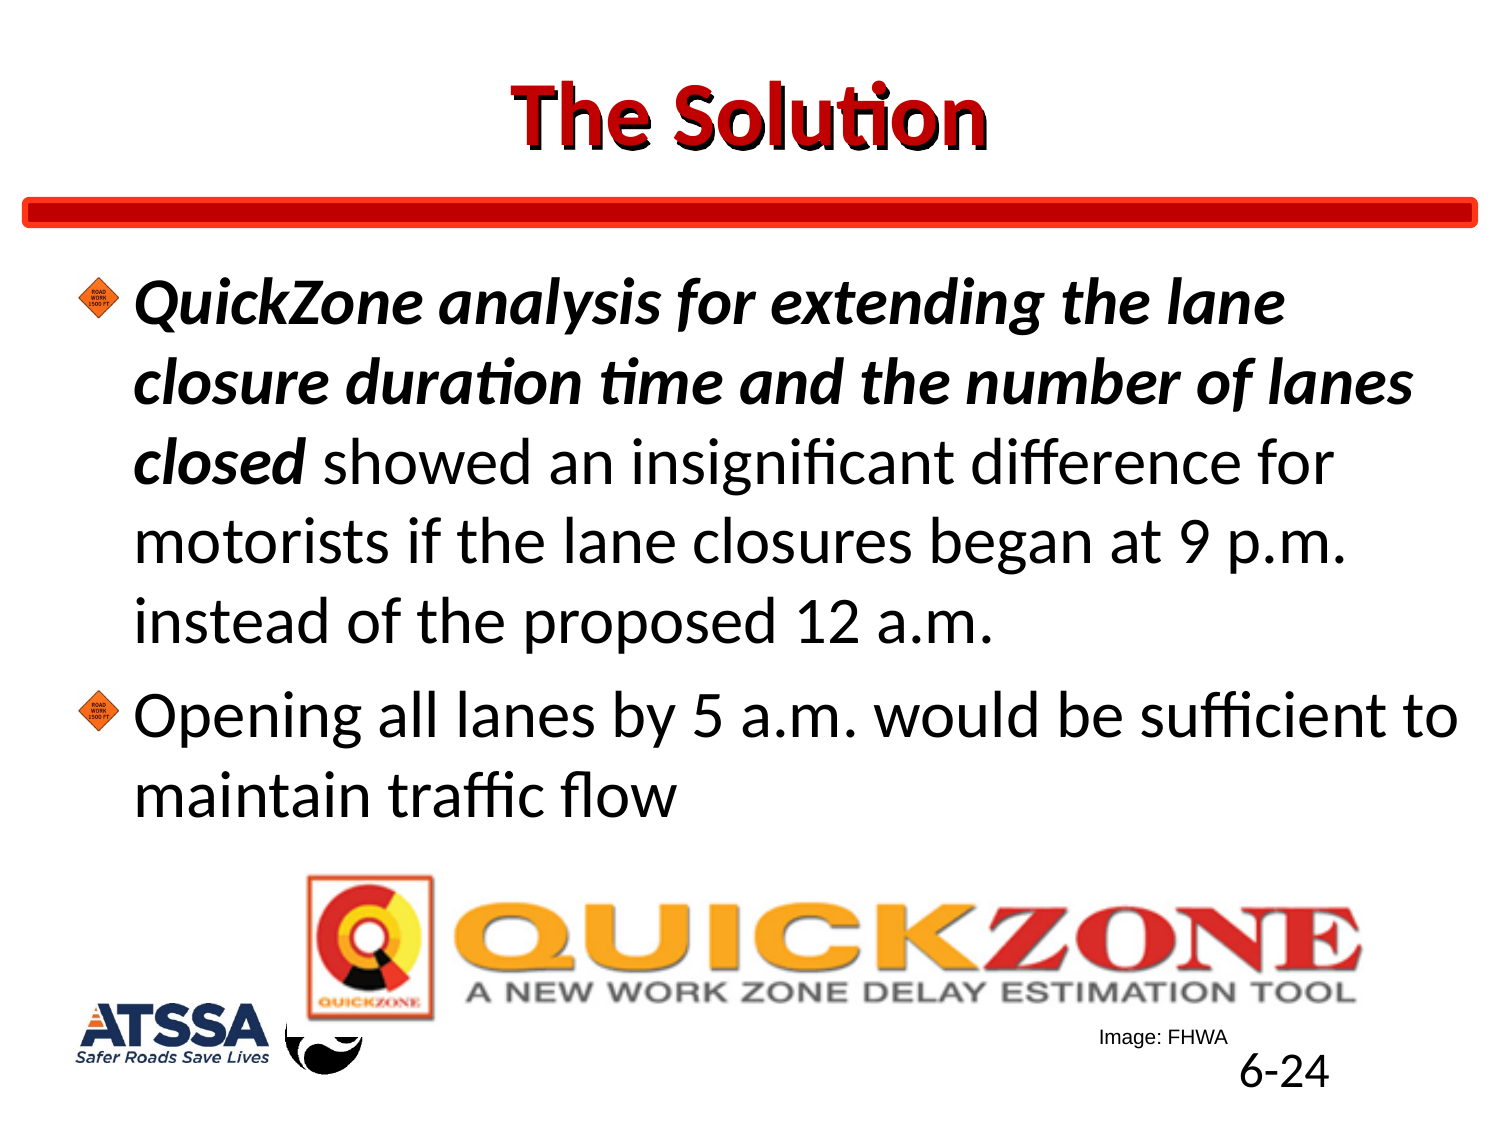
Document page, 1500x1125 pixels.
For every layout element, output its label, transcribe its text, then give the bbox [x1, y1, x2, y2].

picture [77, 276, 120, 319]
picture [75, 1003, 269, 1063]
list QuickZone analysis for extending the lane closure duration time and the number of lanes closed showed an insignificant difference for motorists if the lane closures began at 9 p.m. instead of the proposed 12 a.m. Opening all lanes by 5 a.m. would be sufficient to maintain traffic flow [62, 249, 1500, 951]
picture [276, 859, 1377, 1077]
text_box Image: FHWA [1083, 1045, 1342, 1056]
title The Solution [0, 0, 1500, 218]
picture [77, 689, 120, 732]
